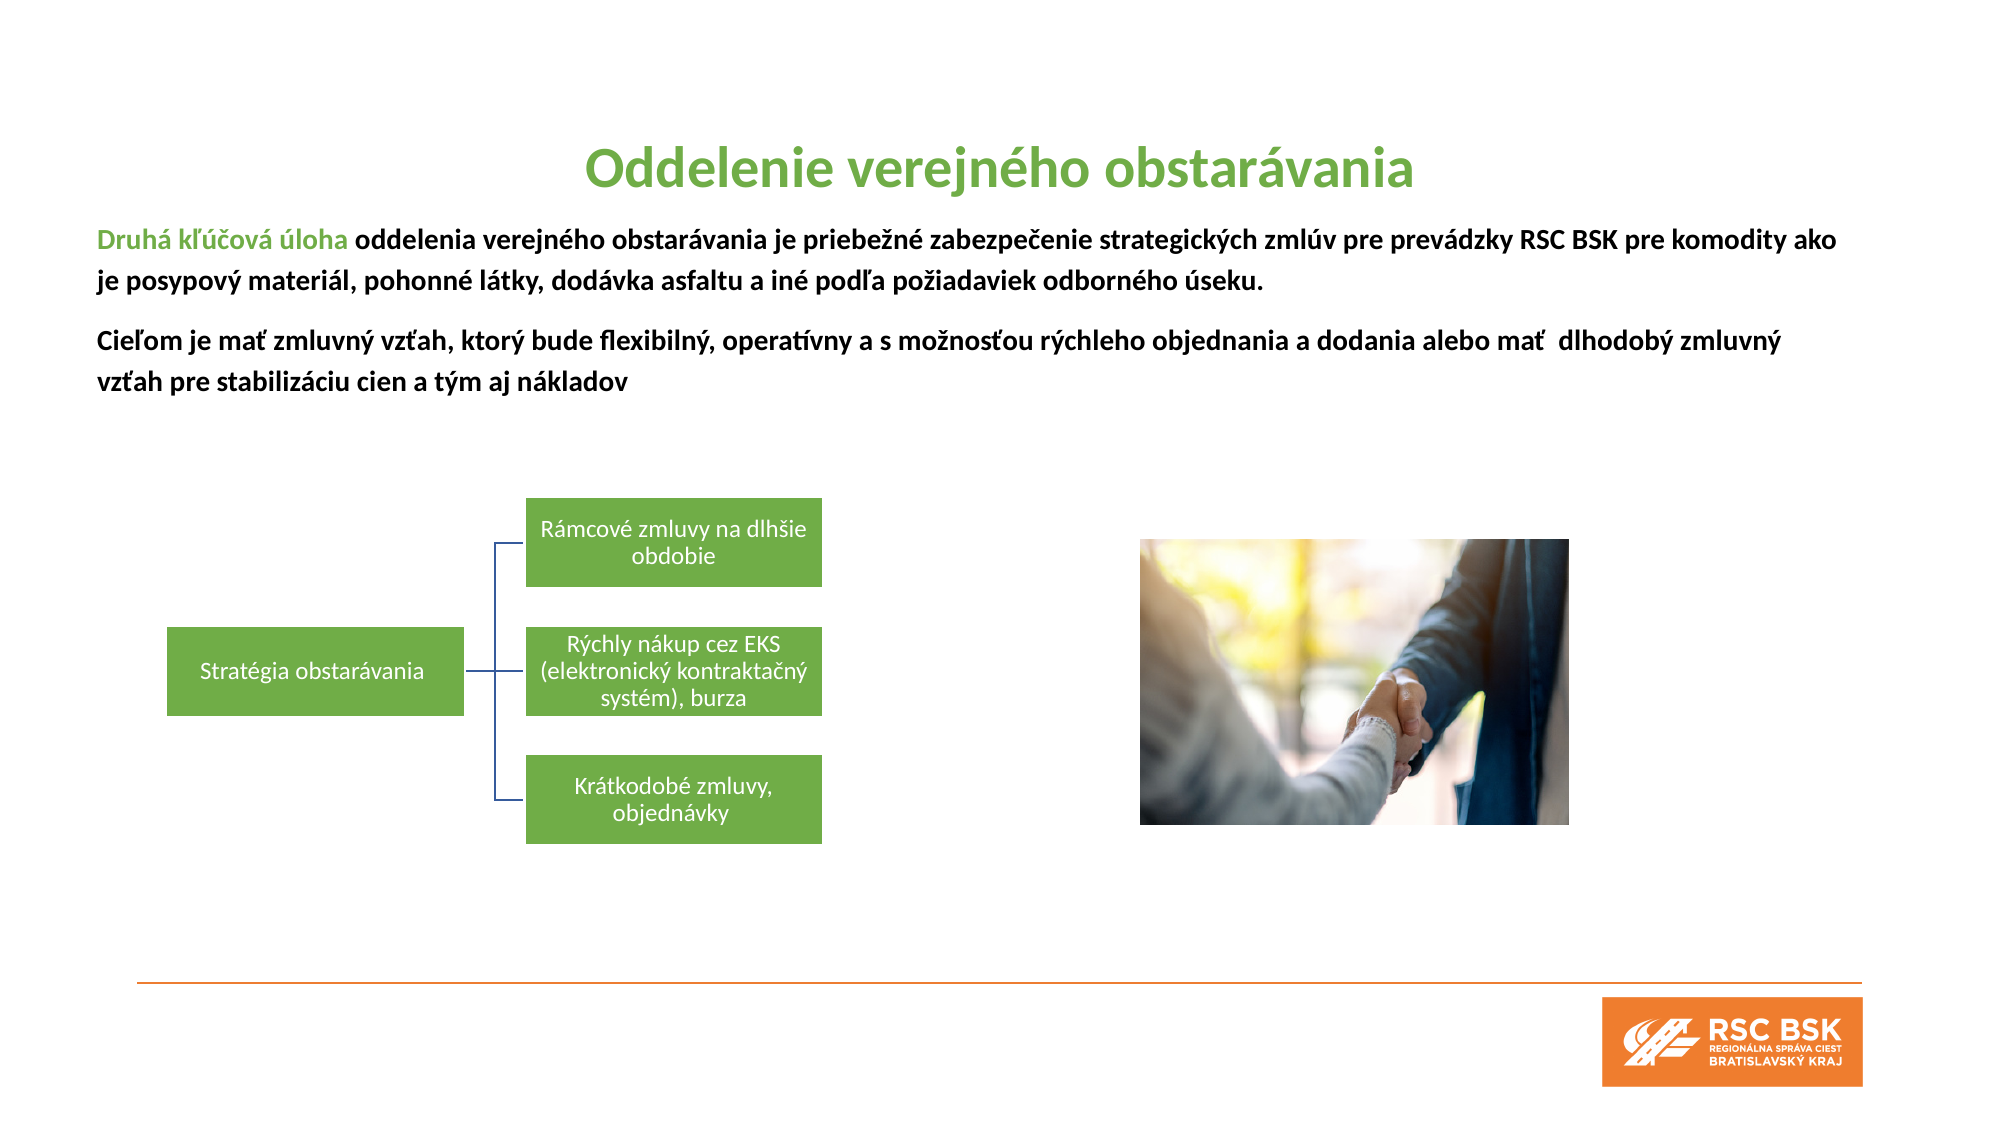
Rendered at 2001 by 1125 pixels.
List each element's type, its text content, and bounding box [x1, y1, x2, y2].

text_box Druhá kľúčová úloha oddelenia verejného obstarávania je priebežné zabezpečenie strategických zmlúv pre prevádzky RSC BSK pre komodity ako je posypový materiál, pohonné látky, dodávka asfaltu a iné podľa požiadaviek odborného úseku. Cieľom je mať zmluvný vzťah, ktorý bude flexibilný, operatívny a s možnosťou rýchleho objednania a dodania alebo mať dlhodobý zmluvný vzťah pre stabilizáciu cien a tým aj nákladov [82, 207, 1863, 832]
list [1602, 997, 1863, 1087]
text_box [150, 496, 839, 846]
picture [1140, 539, 1569, 825]
title Oddelenie verejného obstarávania [137, 59, 1863, 207]
